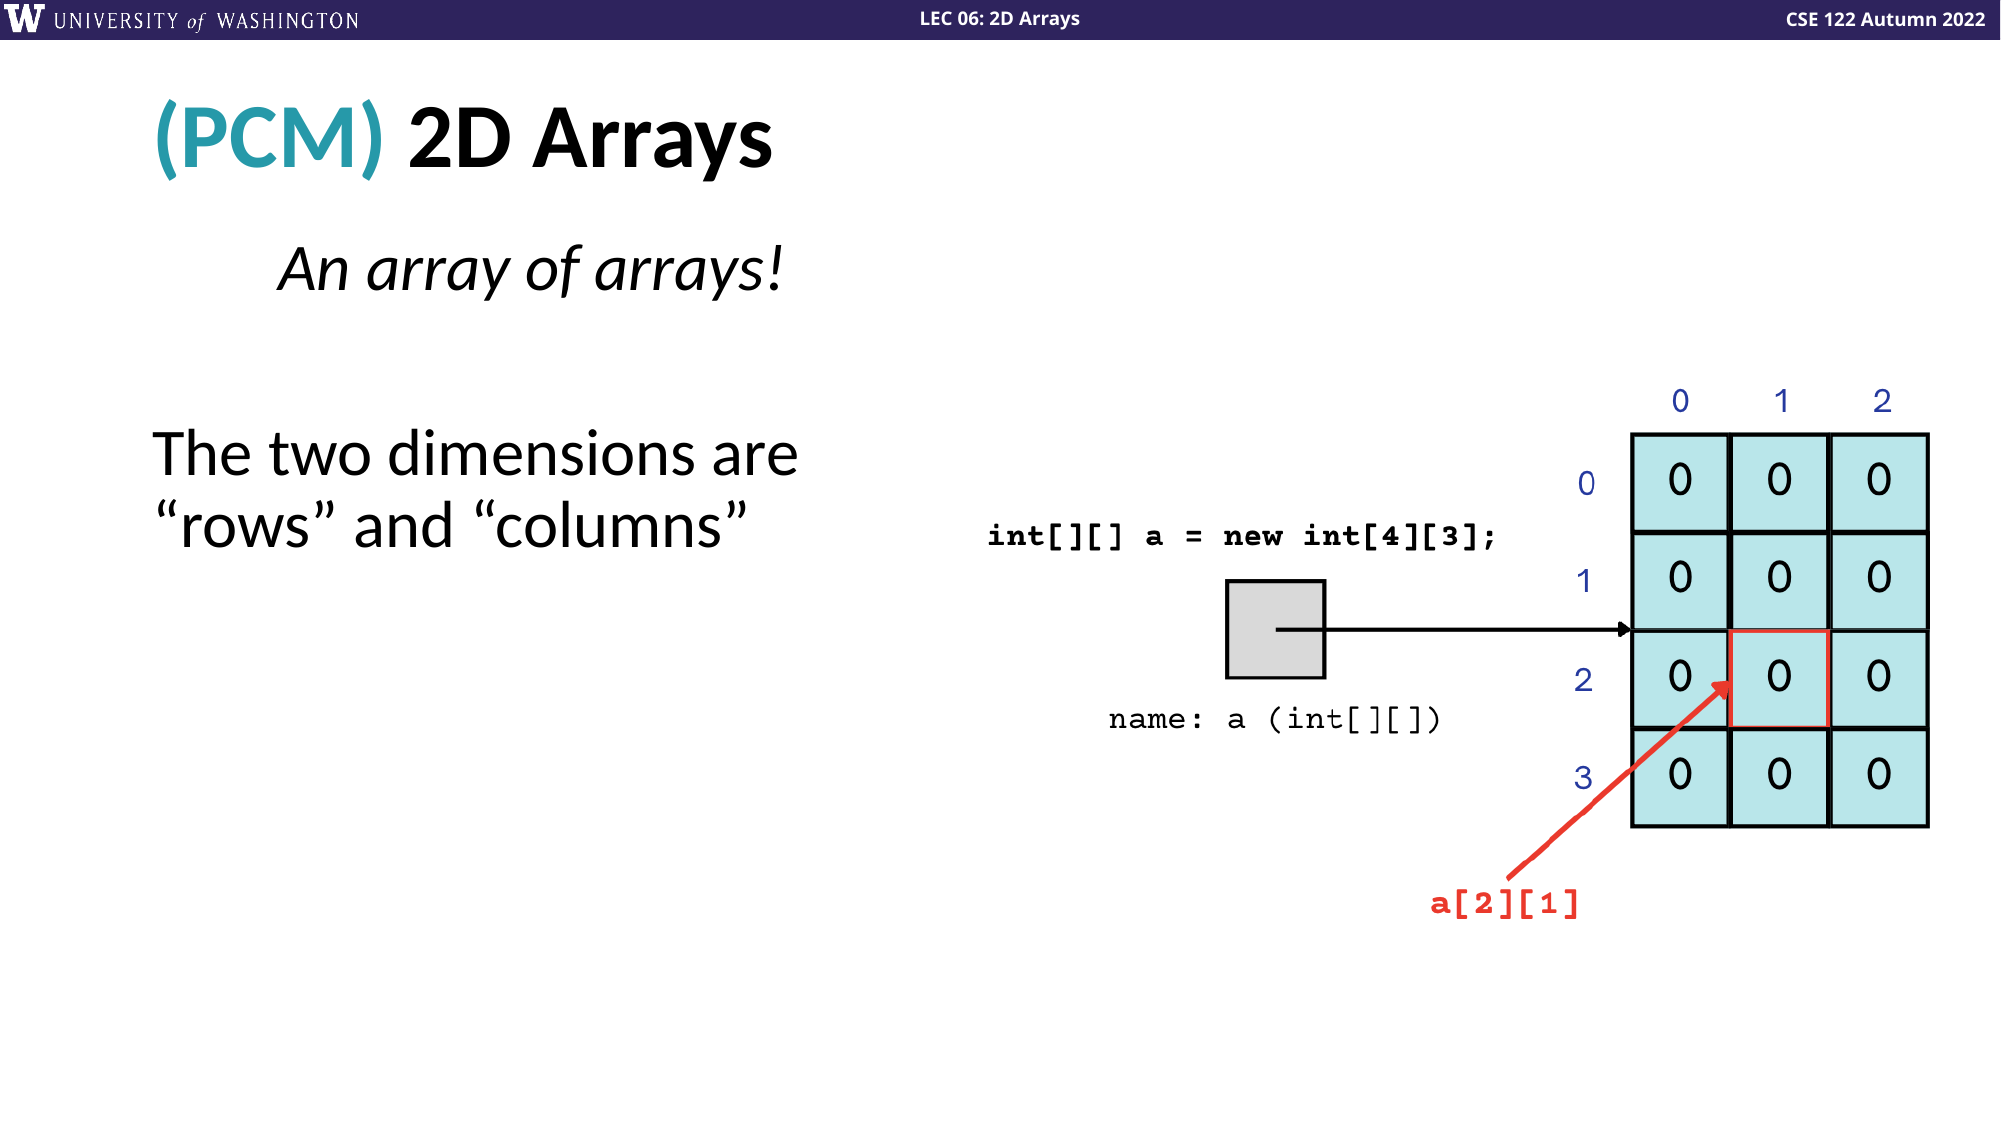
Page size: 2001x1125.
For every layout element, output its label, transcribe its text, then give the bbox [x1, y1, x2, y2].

picture [943, 359, 1983, 952]
picture [4, 4, 358, 33]
list An array of arrays! The two dimensions are “rows” and “columns” [137, 224, 928, 1014]
title (PCM) 2D Arrays [137, 74, 1863, 200]
